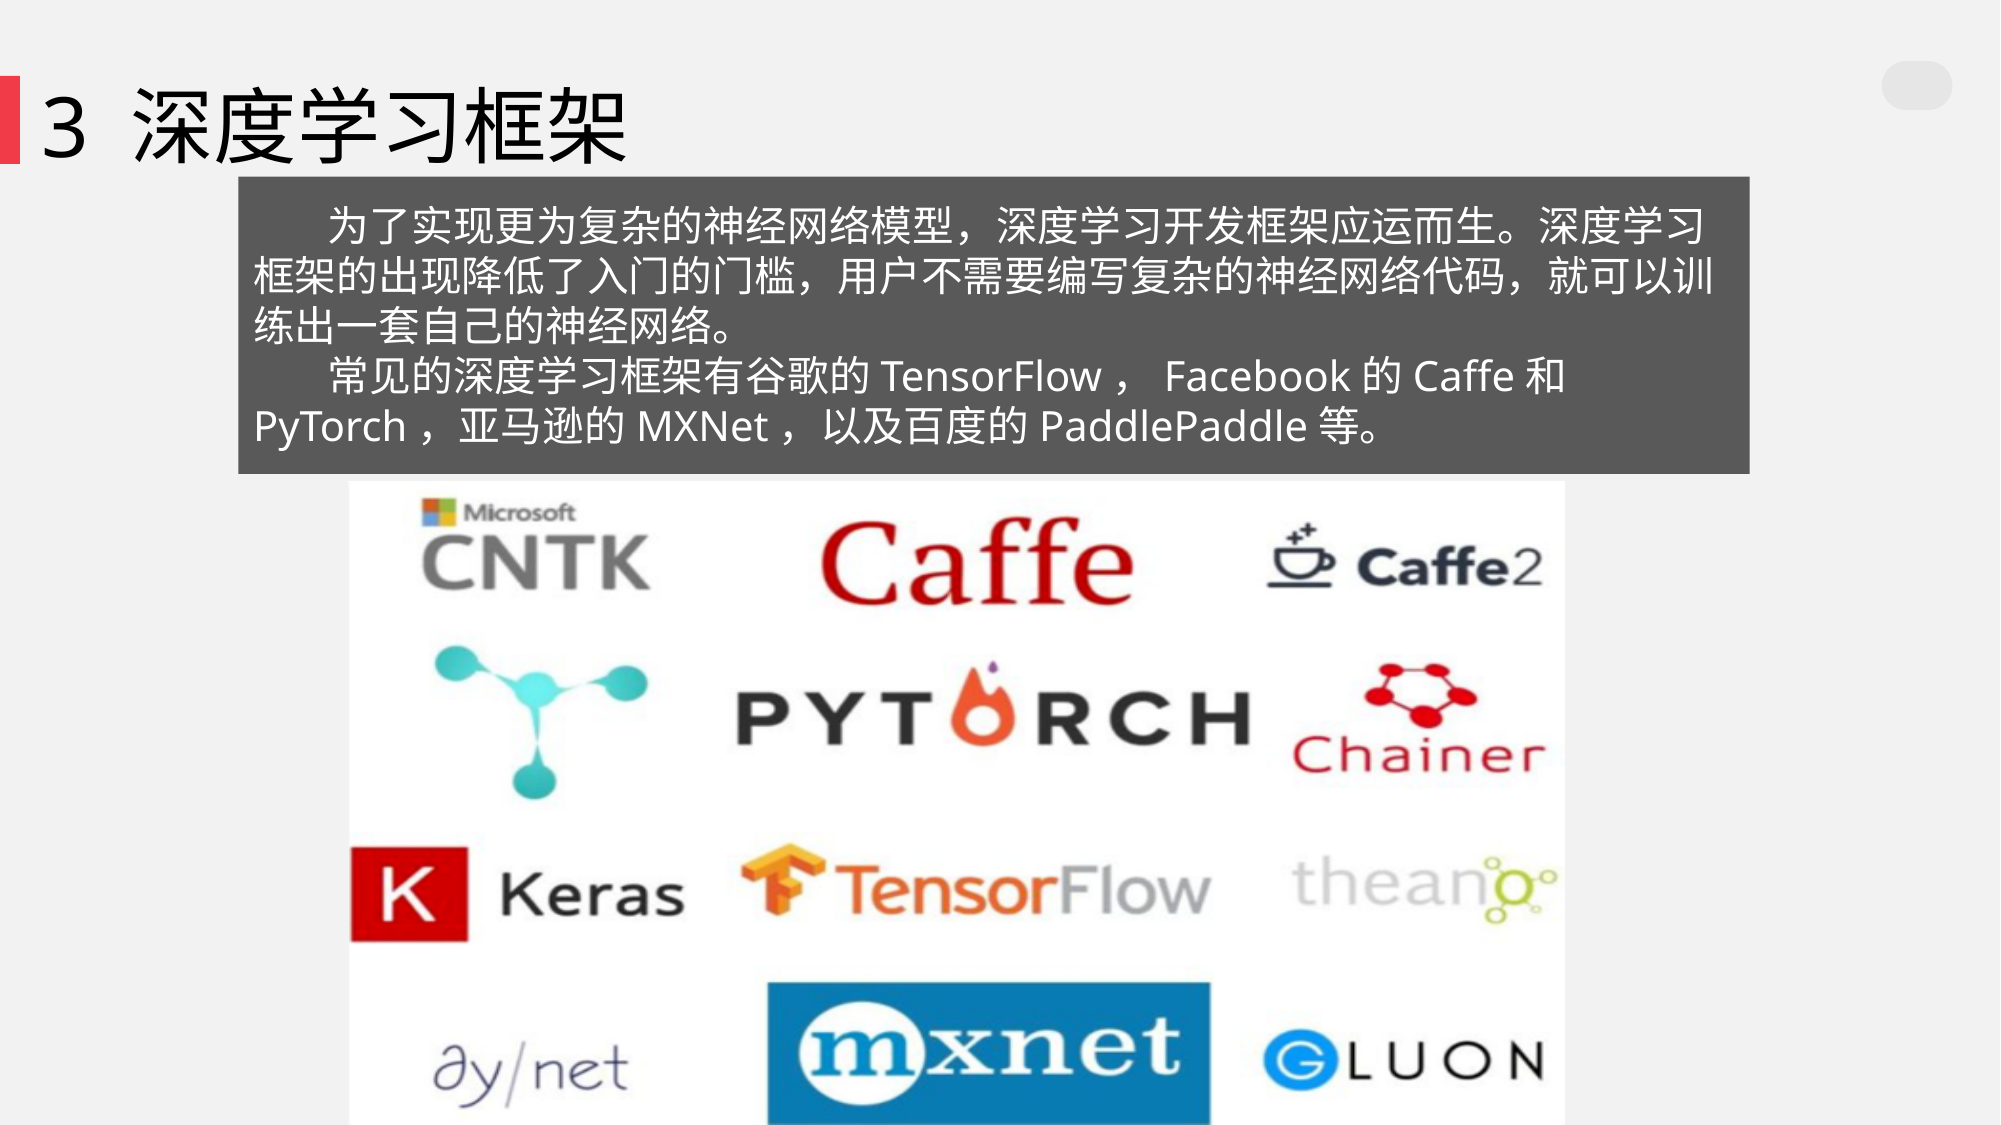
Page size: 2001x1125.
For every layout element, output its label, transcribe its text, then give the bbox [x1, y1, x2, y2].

picture [348, 481, 1565, 1125]
text_box 为了实现更为复杂的神经网络模型，深度学习开发框架应运而生。深度学习框架的出现降低了入门的门槛，用户不需要编写复杂的神经网络代码，就可以训练出一套自己的神经网络。 常见的深度学习框架有谷歌的TensorFlow，Facebook的Caffe和PyTorch，亚马逊的MXNet，以及百度的PaddlePaddle等。 [237, 175, 1751, 475]
list 3 深度学习框架 [41, 75, 1836, 186]
